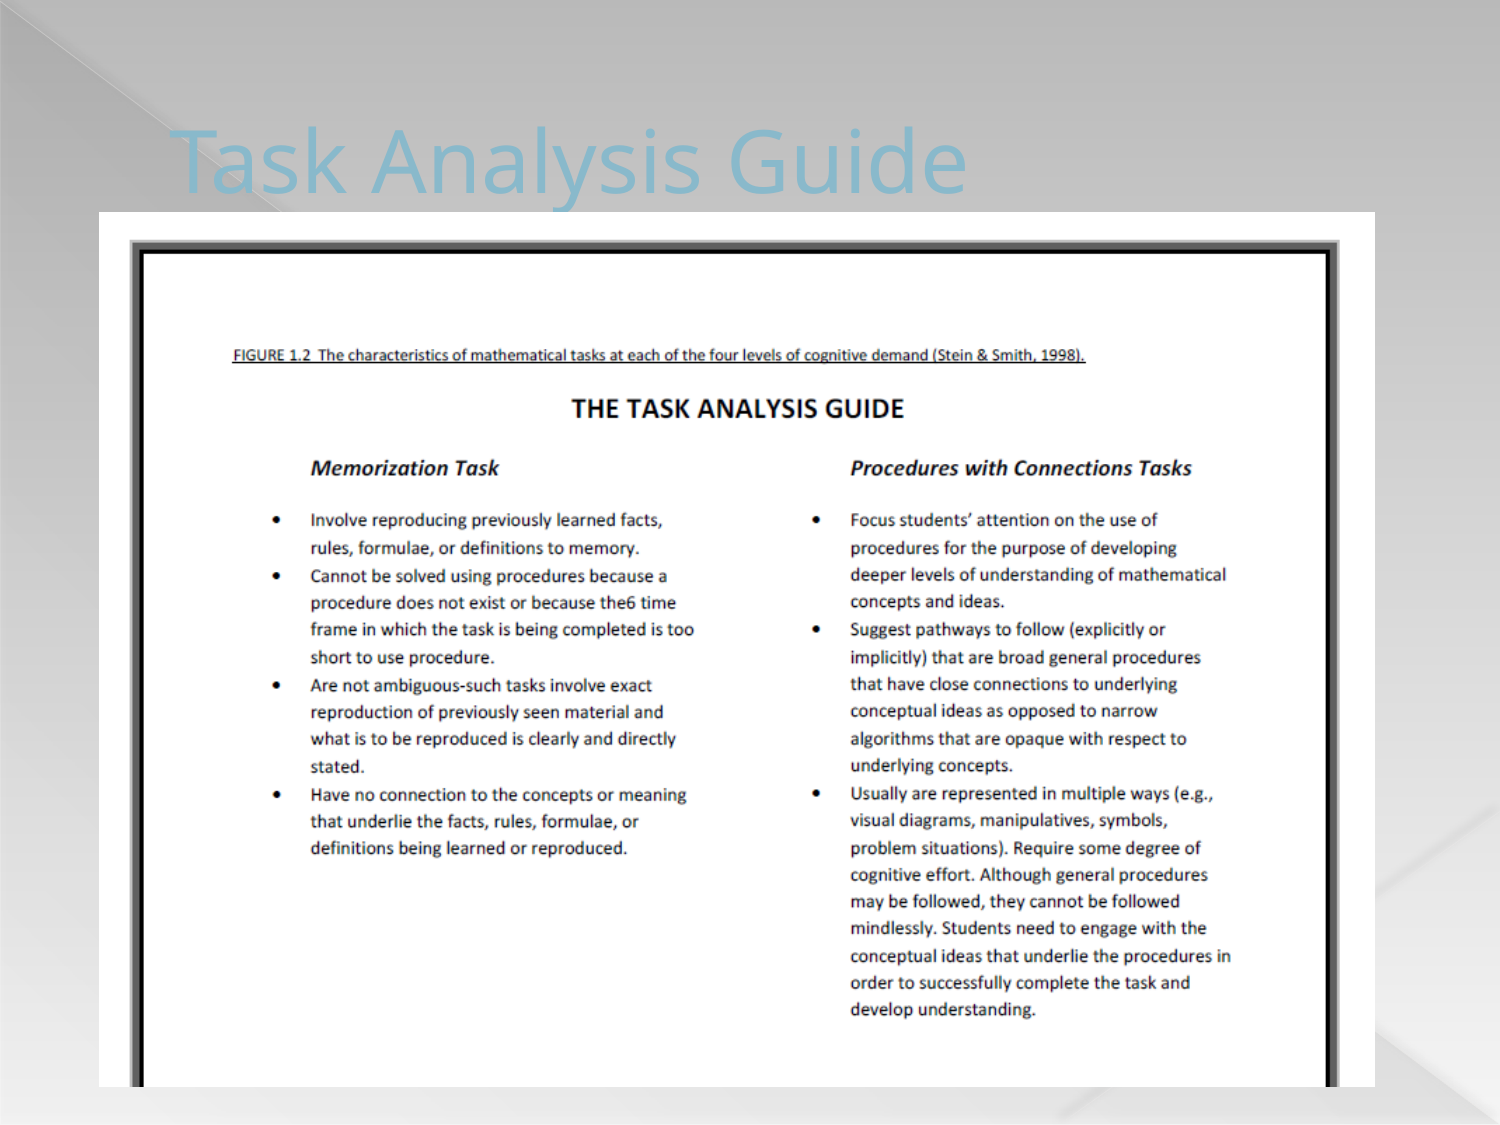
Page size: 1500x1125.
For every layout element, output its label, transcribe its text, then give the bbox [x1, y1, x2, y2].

picture [99, 212, 1376, 1087]
title Task Analysis Guide [75, 43, 1425, 274]
